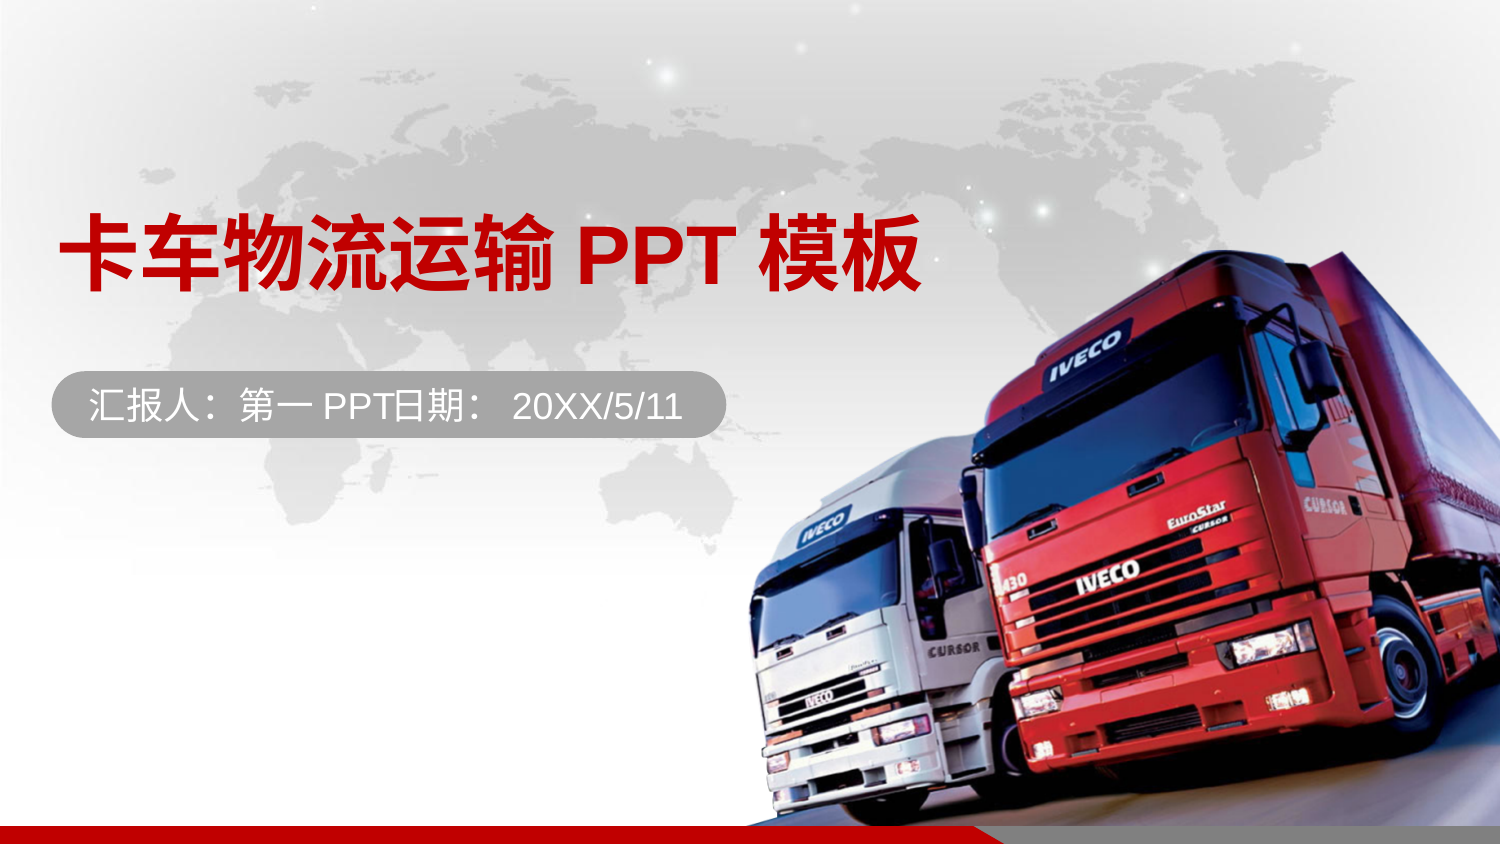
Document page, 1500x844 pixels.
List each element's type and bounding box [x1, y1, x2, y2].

picture [0, 0, 1500, 825]
text_box [0, 825, 1500, 844]
